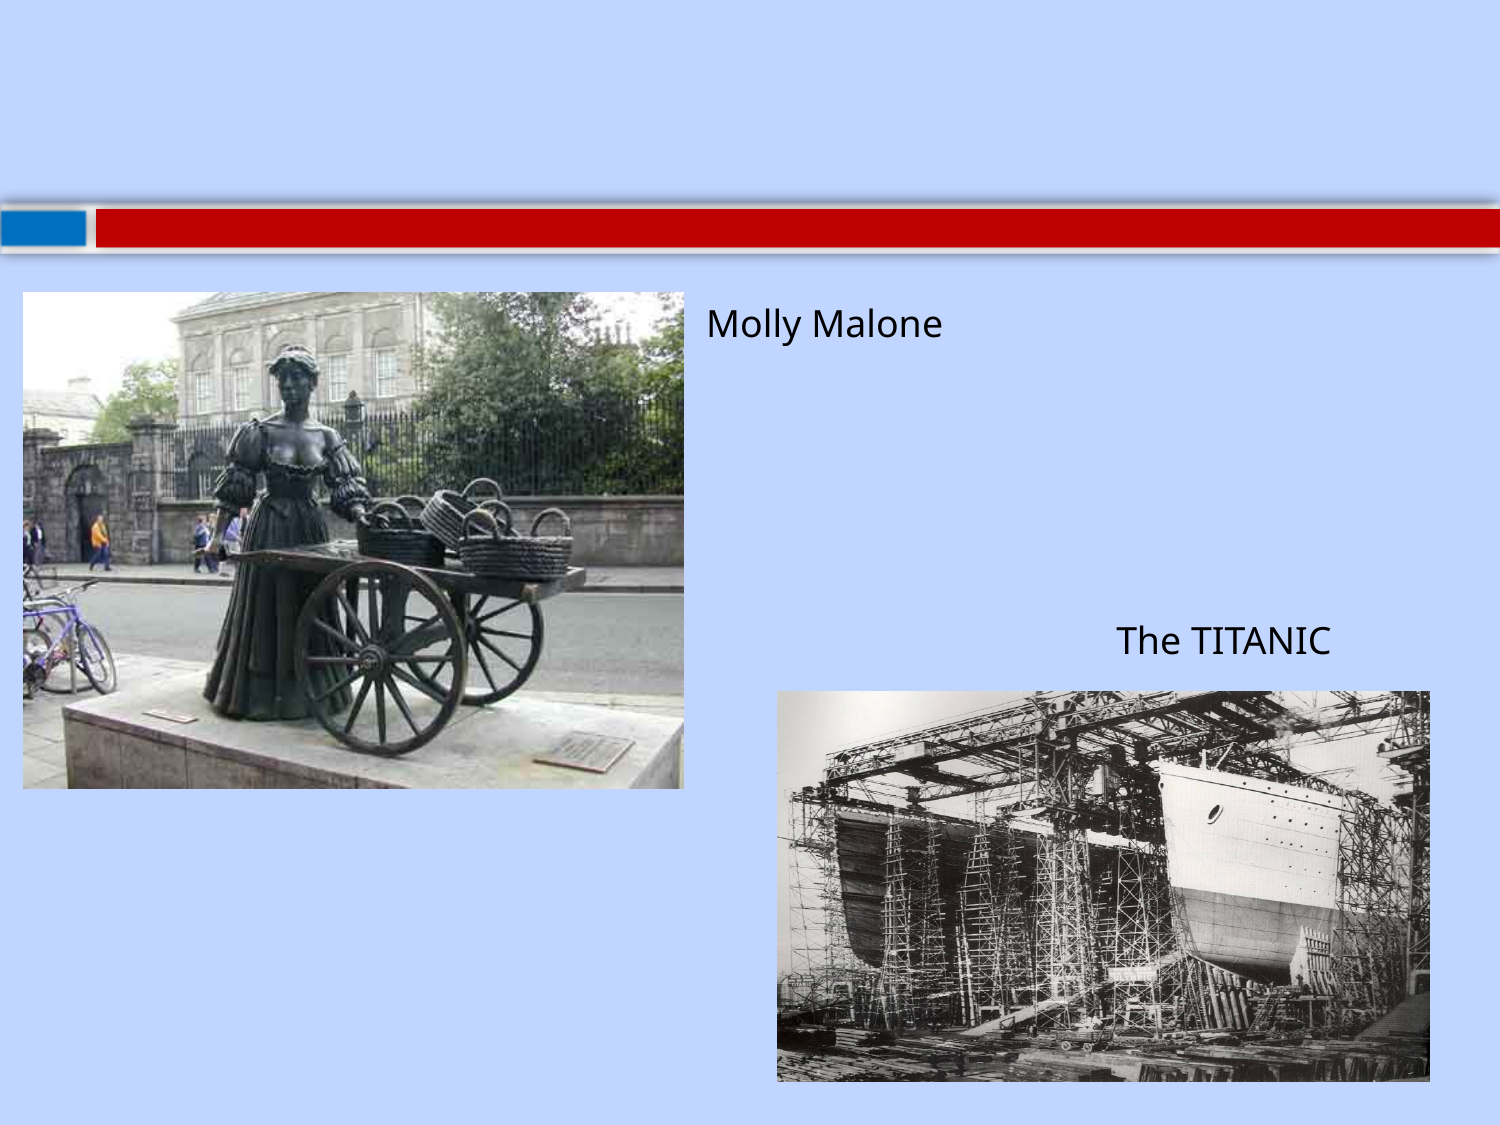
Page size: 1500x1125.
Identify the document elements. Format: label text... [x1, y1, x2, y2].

text_box Molly Malone [691, 292, 1254, 353]
picture [23, 292, 684, 789]
text_box The TITANIC [1101, 609, 1418, 670]
picture [777, 691, 1430, 1082]
